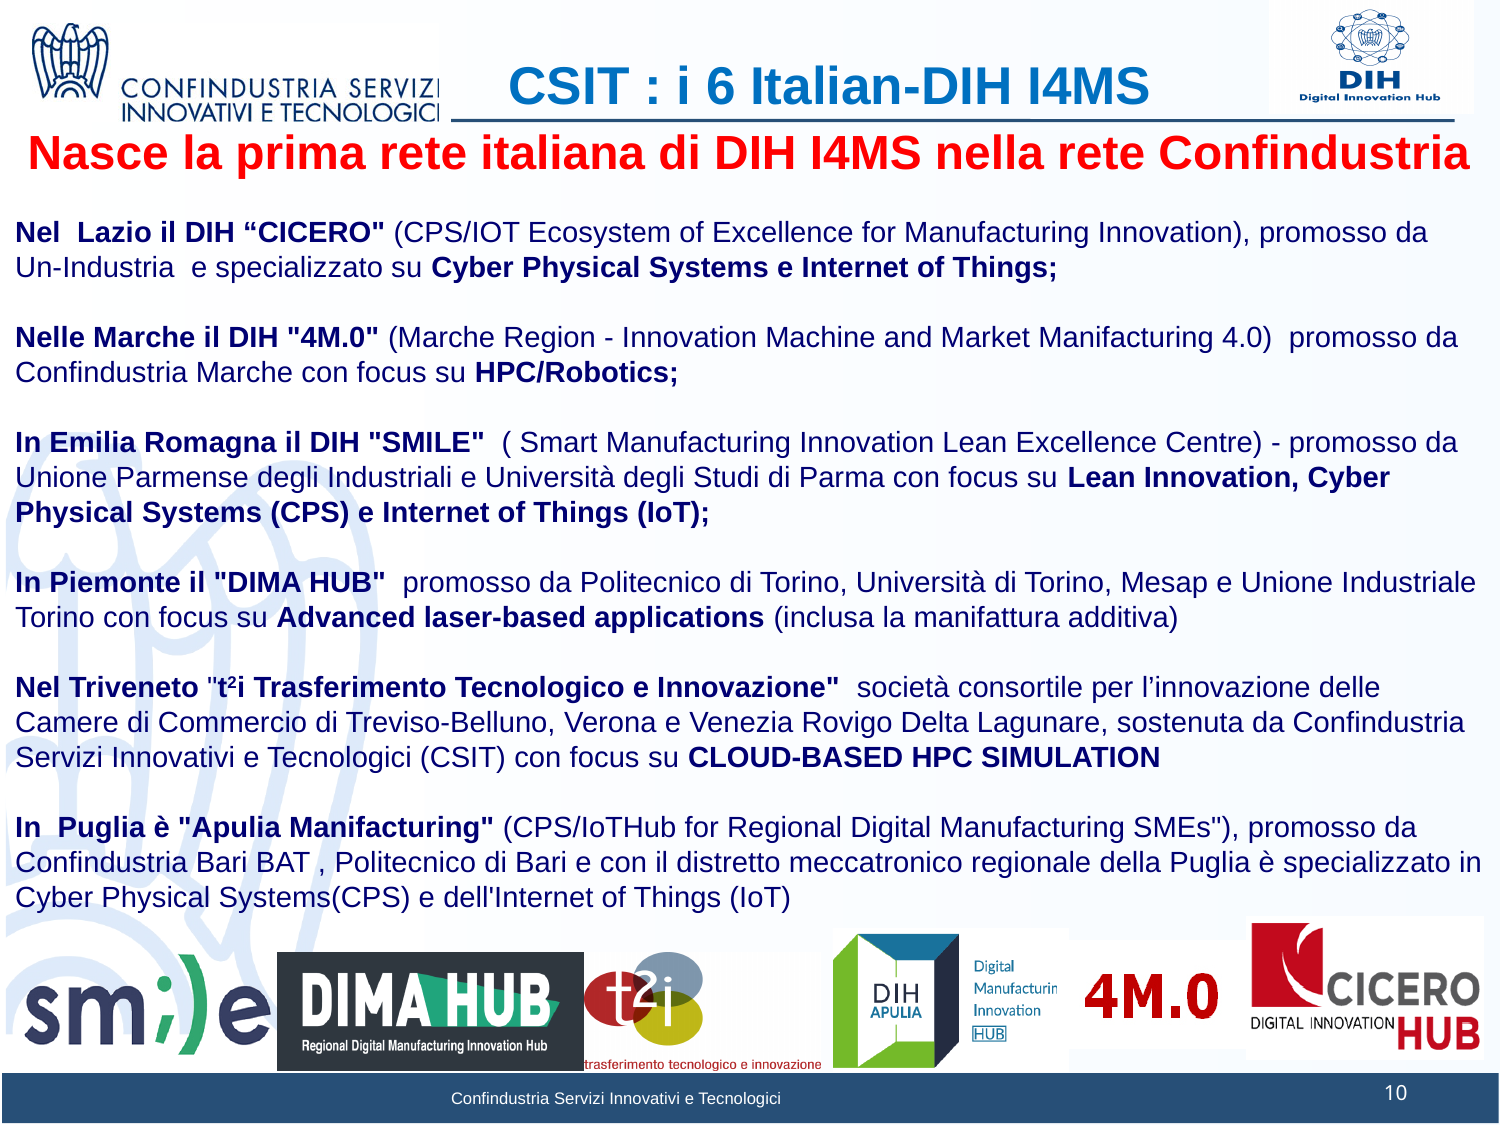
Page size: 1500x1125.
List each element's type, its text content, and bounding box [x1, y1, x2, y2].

picture [17, 951, 822, 1071]
text_box Nasce la prima rete italiana di DIH I4MS nella rete Confindustria Nel Lazio il DIH “CICERO" (CPS/IOT Ecosystem of Excellence for Manufacturing Innovation), promosso da Un-Industria e specializzato su Cyber Physical Systems e Internet of Things; Nelle Marche il DIH "4M.0" (Marche Region - Innovation Machine and Market Manifacturing 4.0) promosso da Confindustria Marche con focus su HPC/Robotics; In Emilia Romagna il DIH "SMILE" ( Smart Manufacturing Innovation Lean Excellence Centre) - promosso da Unione Parmense degli Industriali e Università degli Studi di Parma con focus su Lean Innovation, Cyber Physical Systems (CPS) e Internet of Things (IoT); In Piemonte il "DIMA HUB" promosso da Politecnico di Torino, Università di Torino, Mesap e Unione Industriale Torino con focus su Advanced laser-based applications (inclusa la manifattura additiva) Nel Triveneto "t2i Trasferimento Tecnologico e Innovazione" società consortile per l’innovazione delle Camere di Commercio di Treviso-Belluno, Verona e Venezia Rovigo Delta Lagunare, sostenuta da Confindustria Servizi Innovativi e Tecnologici (CSIT) con focus su CLOUD-BASED HPC SIMULATION In Puglia è "Apulia Manifacturing" (CPS/IoTHub for Regional Digital Manufacturing SMEs"), promosso da Confindustria Bari BAT , Politecnico di Bari e con il distretto meccatronico regionale della Puglia è specializzato in Cyber Physical Systems(CPS) e dell'Internet of Things (IoT) [0, 113, 1500, 921]
text_box CSIT : i 6 Italian-DIH I4MS [106, 0, 1267, 113]
picture [1269, 0, 1474, 114]
picture [32, 23, 106, 113]
picture [832, 916, 1484, 1072]
